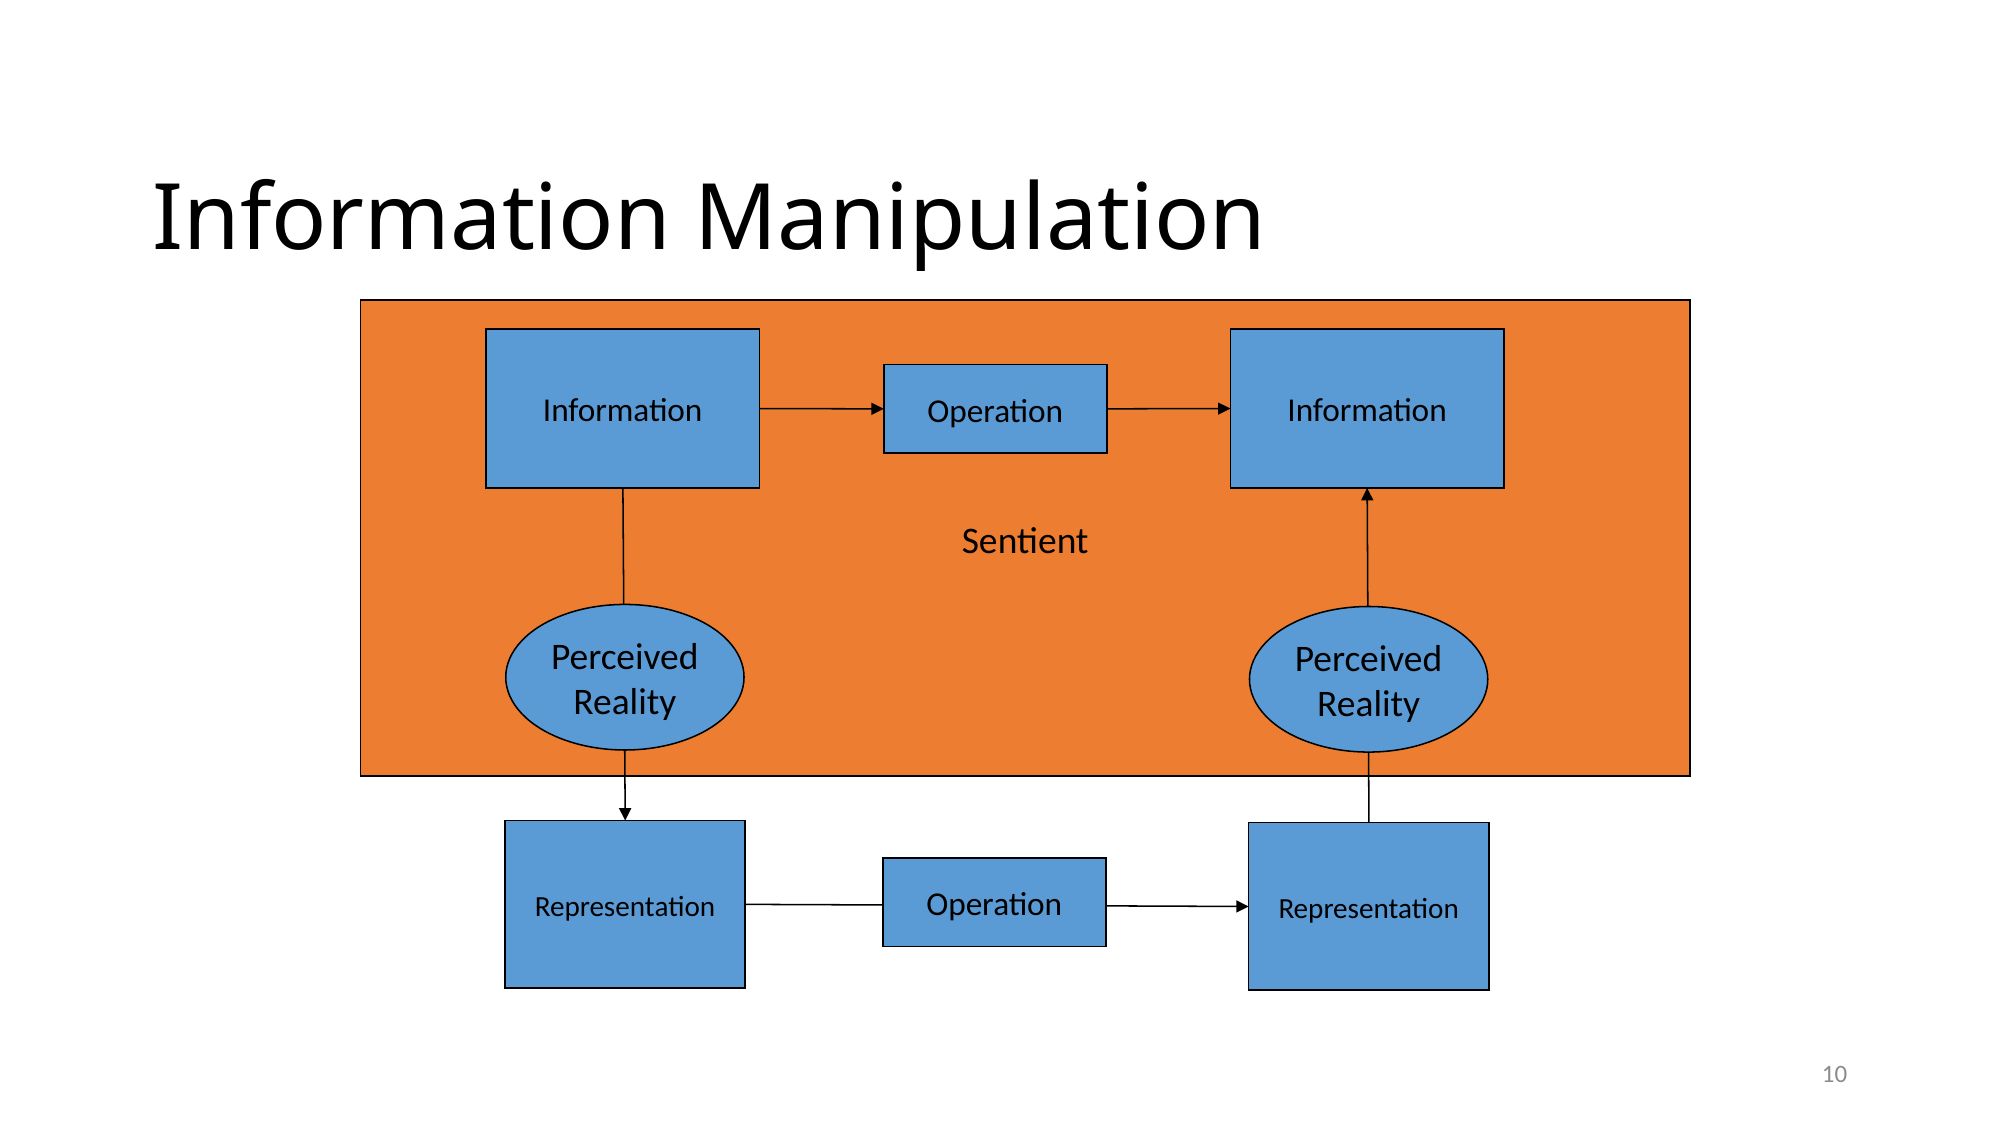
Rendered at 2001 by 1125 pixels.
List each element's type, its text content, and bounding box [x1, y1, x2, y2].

text_box Perceived Reality [1369, 606, 1488, 753]
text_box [622, 487, 626, 821]
text_box Operation [883, 907, 1106, 947]
text_box Operation [883, 364, 1107, 453]
text_box Perceived Reality [626, 604, 745, 750]
text_box Representation [504, 820, 746, 989]
title Information Manipulation [137, 59, 1863, 278]
text_box Sentient [360, 299, 1691, 777]
slide_number 10 [1412, 1042, 1863, 1103]
text_box Perceived Reality [505, 604, 622, 750]
text_box Operation [883, 858, 1106, 904]
text_box Perceived Reality [1249, 606, 1367, 753]
text_box Information [486, 329, 760, 488]
text_box Information [1230, 329, 1504, 488]
text_box Representation [1248, 822, 1489, 991]
